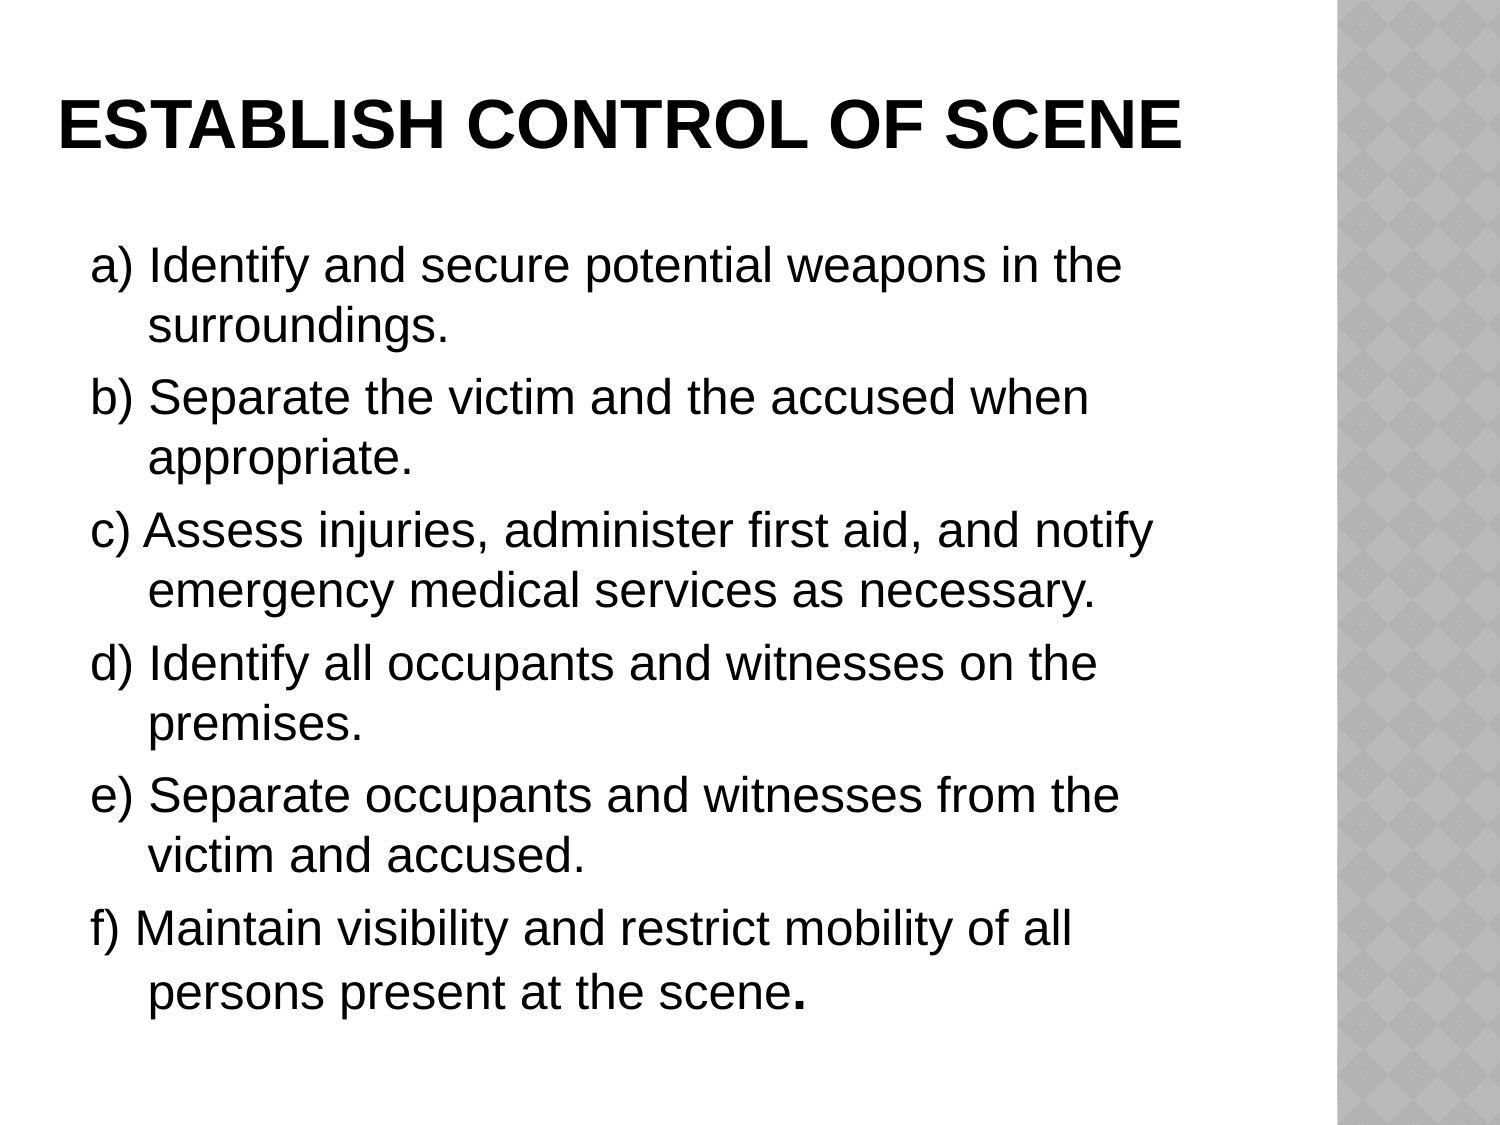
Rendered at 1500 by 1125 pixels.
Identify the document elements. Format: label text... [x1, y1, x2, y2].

title Establish control of scene [50, 0, 1238, 163]
list a) Identify and secure potential weapons in the surroundings. b) Separate the victim and the accused when appropriate. c) Assess injuries, administer first aid, and notify emergency medical services as necessary. d) Identify all occupants and witnesses on the premises. e) Separate occupants and witnesses from the victim and accused. f) Maintain visibility and restrict mobility of all persons present at the scene. [75, 224, 1263, 1125]
